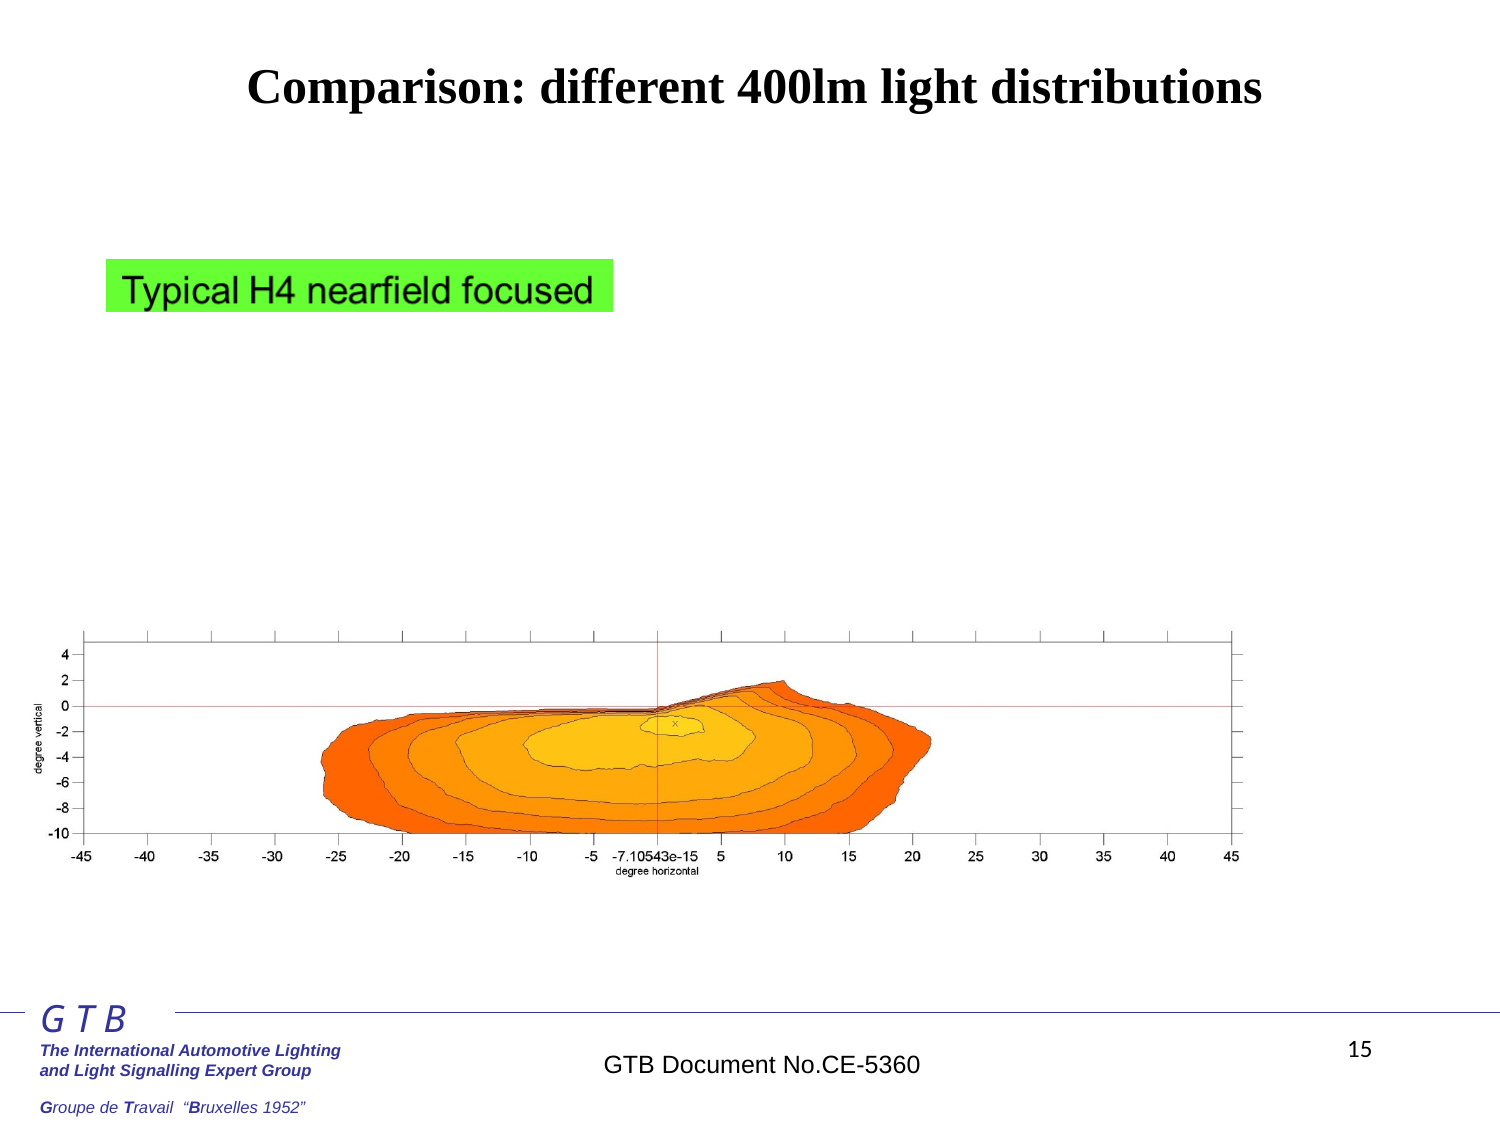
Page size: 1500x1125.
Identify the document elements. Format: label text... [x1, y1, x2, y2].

slide_number 15 [1074, 1024, 1388, 1101]
picture [1, 254, 1499, 894]
text_box Comparison: different 400lm light distributions [227, 45, 1283, 121]
text_box GTB Document No.CE-5360 [505, 1025, 1020, 1101]
